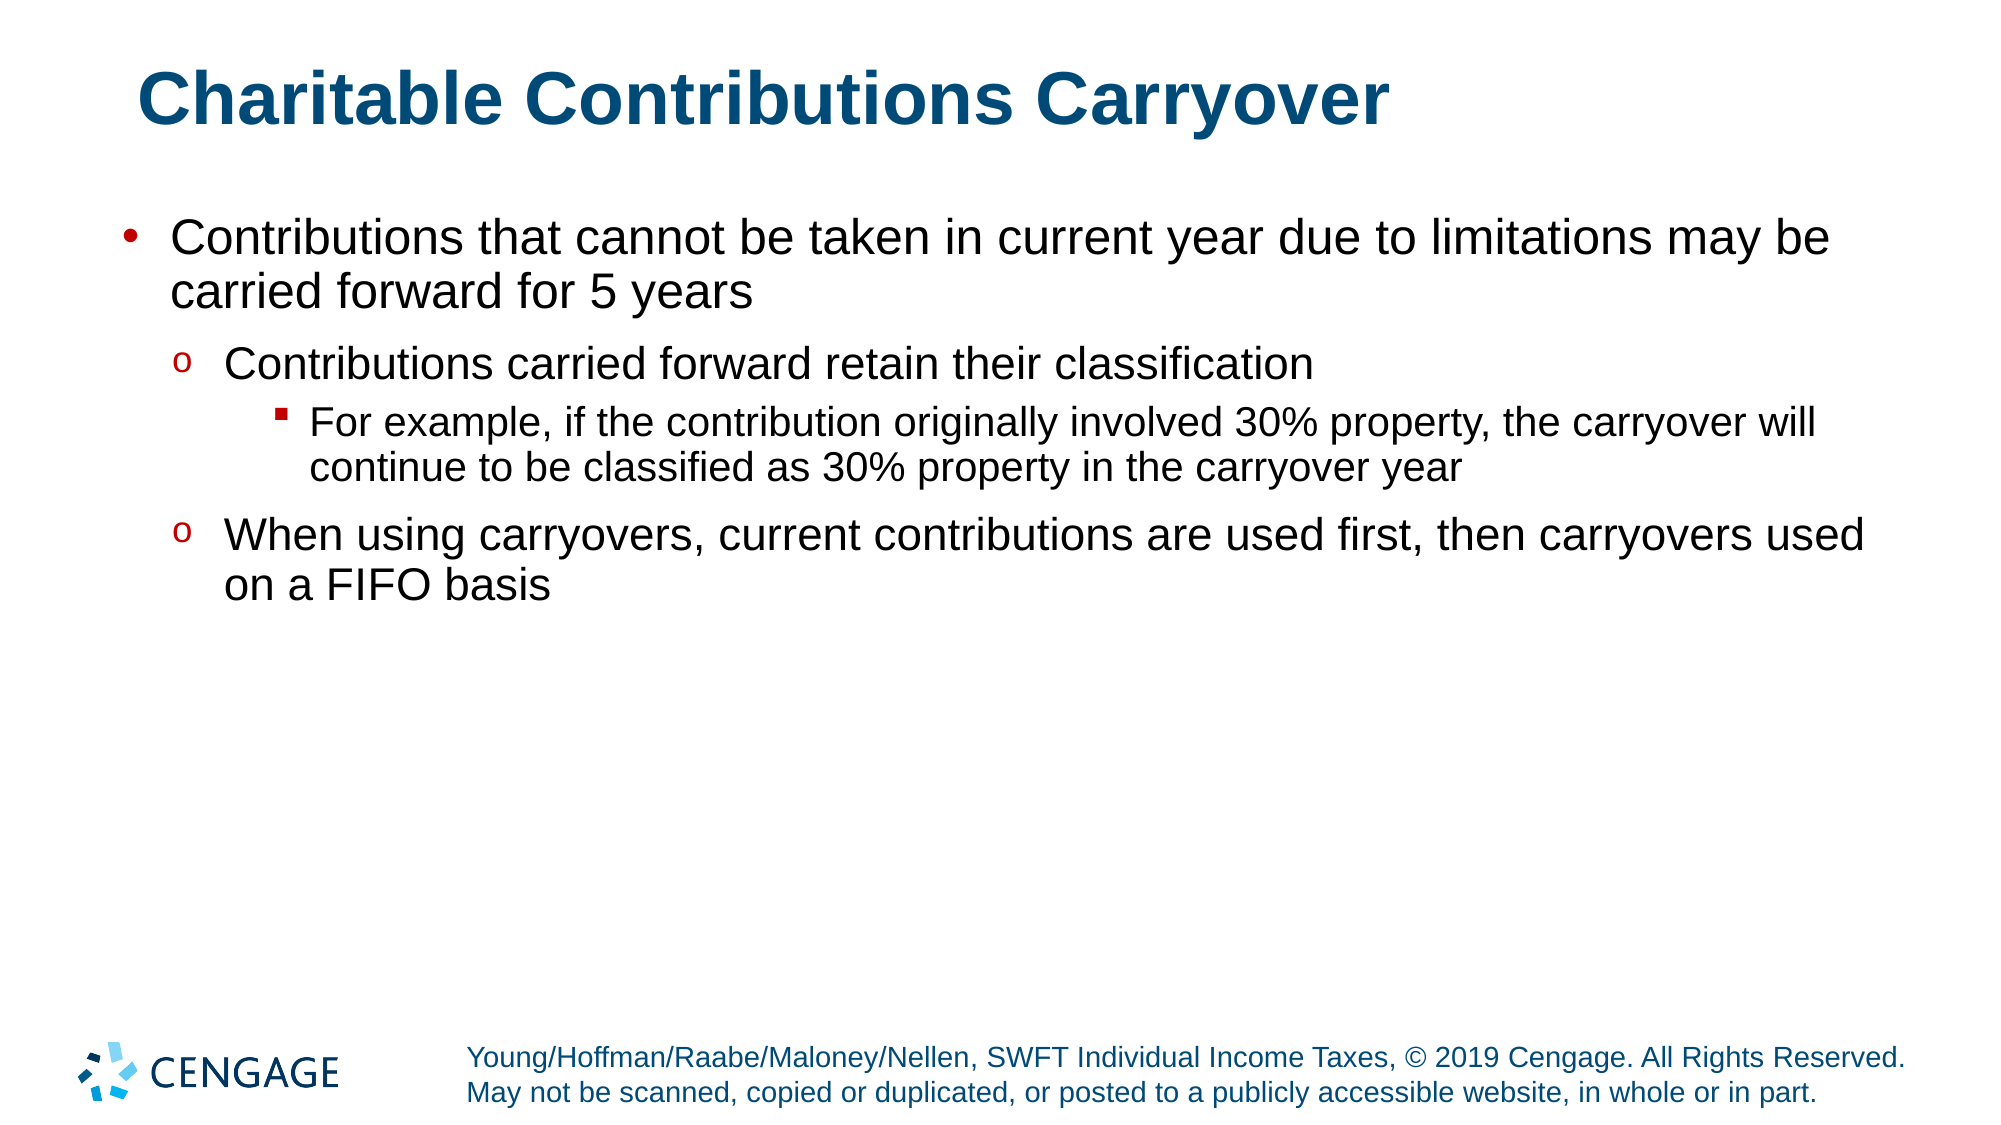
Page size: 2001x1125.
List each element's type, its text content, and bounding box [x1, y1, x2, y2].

title Charitable Contributions Carryover [137, 59, 1863, 171]
picture [78, 1042, 338, 1101]
list Contributions that cannot be taken in current year due to limitations may be carried forward for 5 years Contributions carried forward retain their classification For example, if the contribution originally involved 30% property, the carryover will continue to be classified as 30% property in the carryover year When using carryovers, current contributions are used first, then carryovers used on a F I F O basis [121, 211, 1880, 635]
